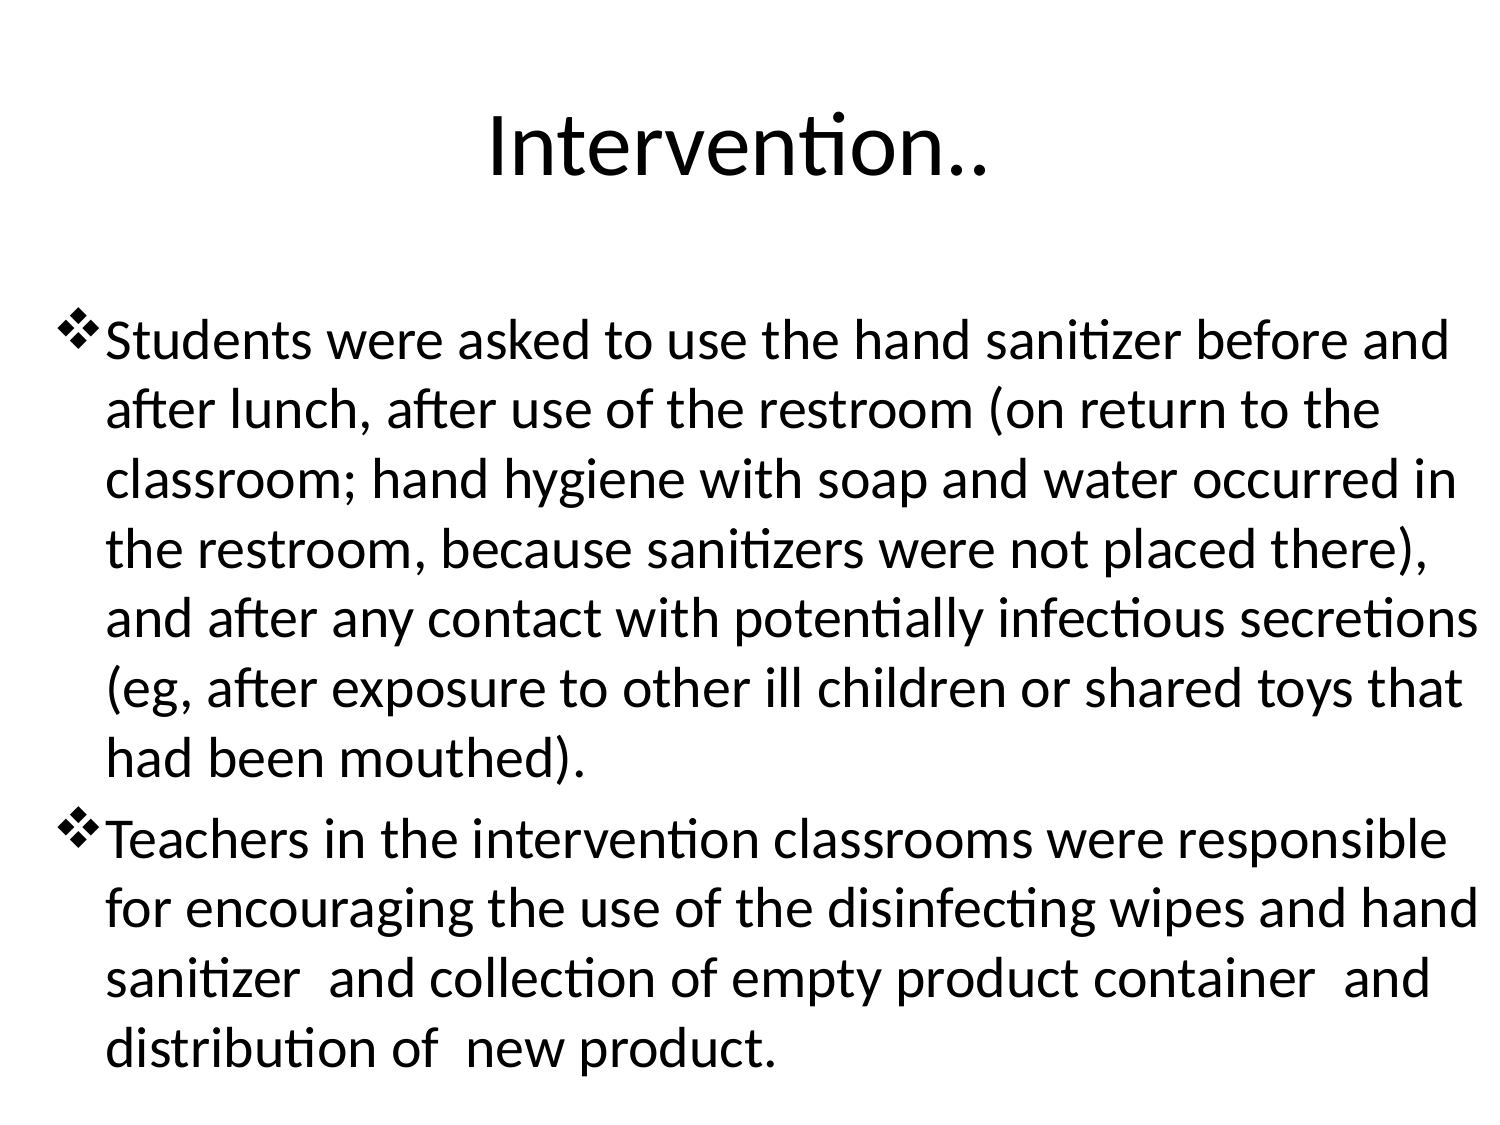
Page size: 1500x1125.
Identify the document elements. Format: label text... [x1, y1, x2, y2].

list Students were asked to use the hand sanitizer before and after lunch, after use of the restroom (on return to the classroom; hand hygiene with soap and water occurred in the restroom, because sanitizers were not placed there), and after any contact with potentially infectious secretions (eg, after exposure to other ill children or shared toys that had been mouthed). Teachers in the intervention classrooms were responsible for encouraging the use of the disinfecting wipes and hand sanitizer and collection of empty product container and distribution of new product. [37, 212, 1500, 1100]
title Intervention.. [75, 45, 1425, 212]
